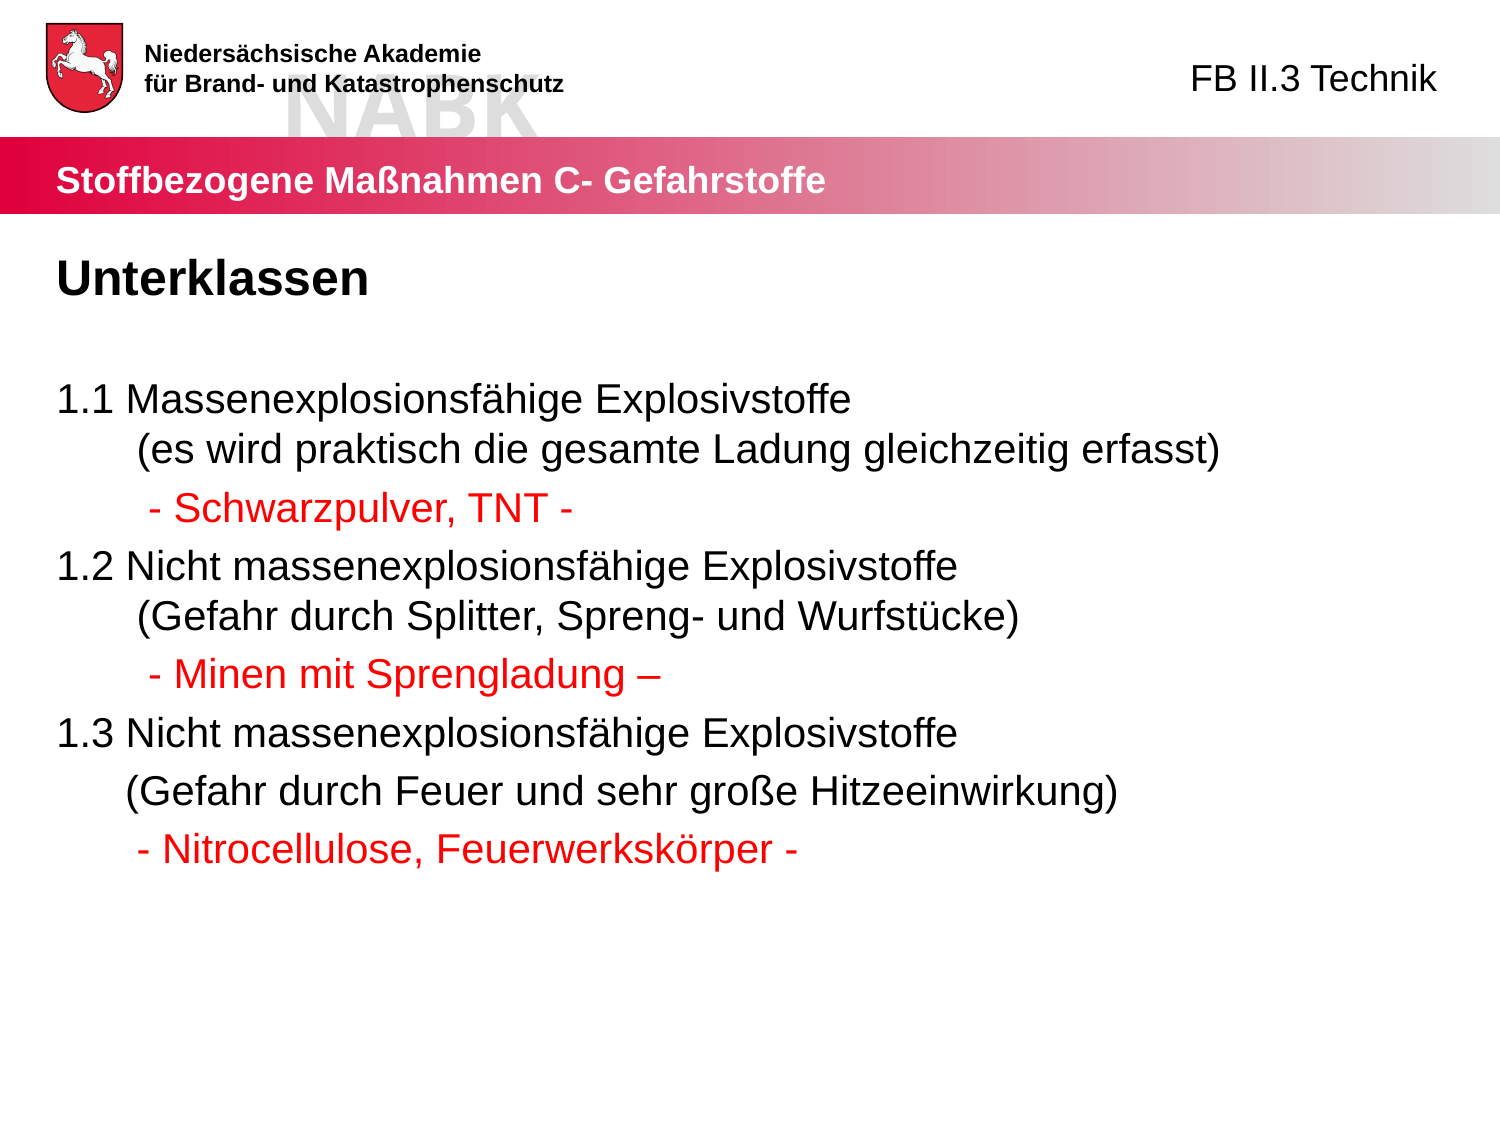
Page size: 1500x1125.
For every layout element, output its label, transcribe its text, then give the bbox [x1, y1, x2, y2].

picture [45, 22, 124, 114]
list Unterklassen 1.1 Massenexplosionsfähige Explosivstoffe (es wird praktisch die gesamte Ladung gleichzeitig erfasst) - Schwarzpulver, TNT - 1.2 Nicht massenexplosionsfähige Explosivstoffe (Gefahr durch Splitter, Spreng- und Wurfstücke) - Minen mit Sprengladung – 1.3 Nicht massenexplosionsfähige Explosivstoffe (Gefahr durch Feuer und sehr große Hitzeeinwirkung) - Nitrocellulose, Feuerwerkskörper - [41, 237, 1459, 1006]
